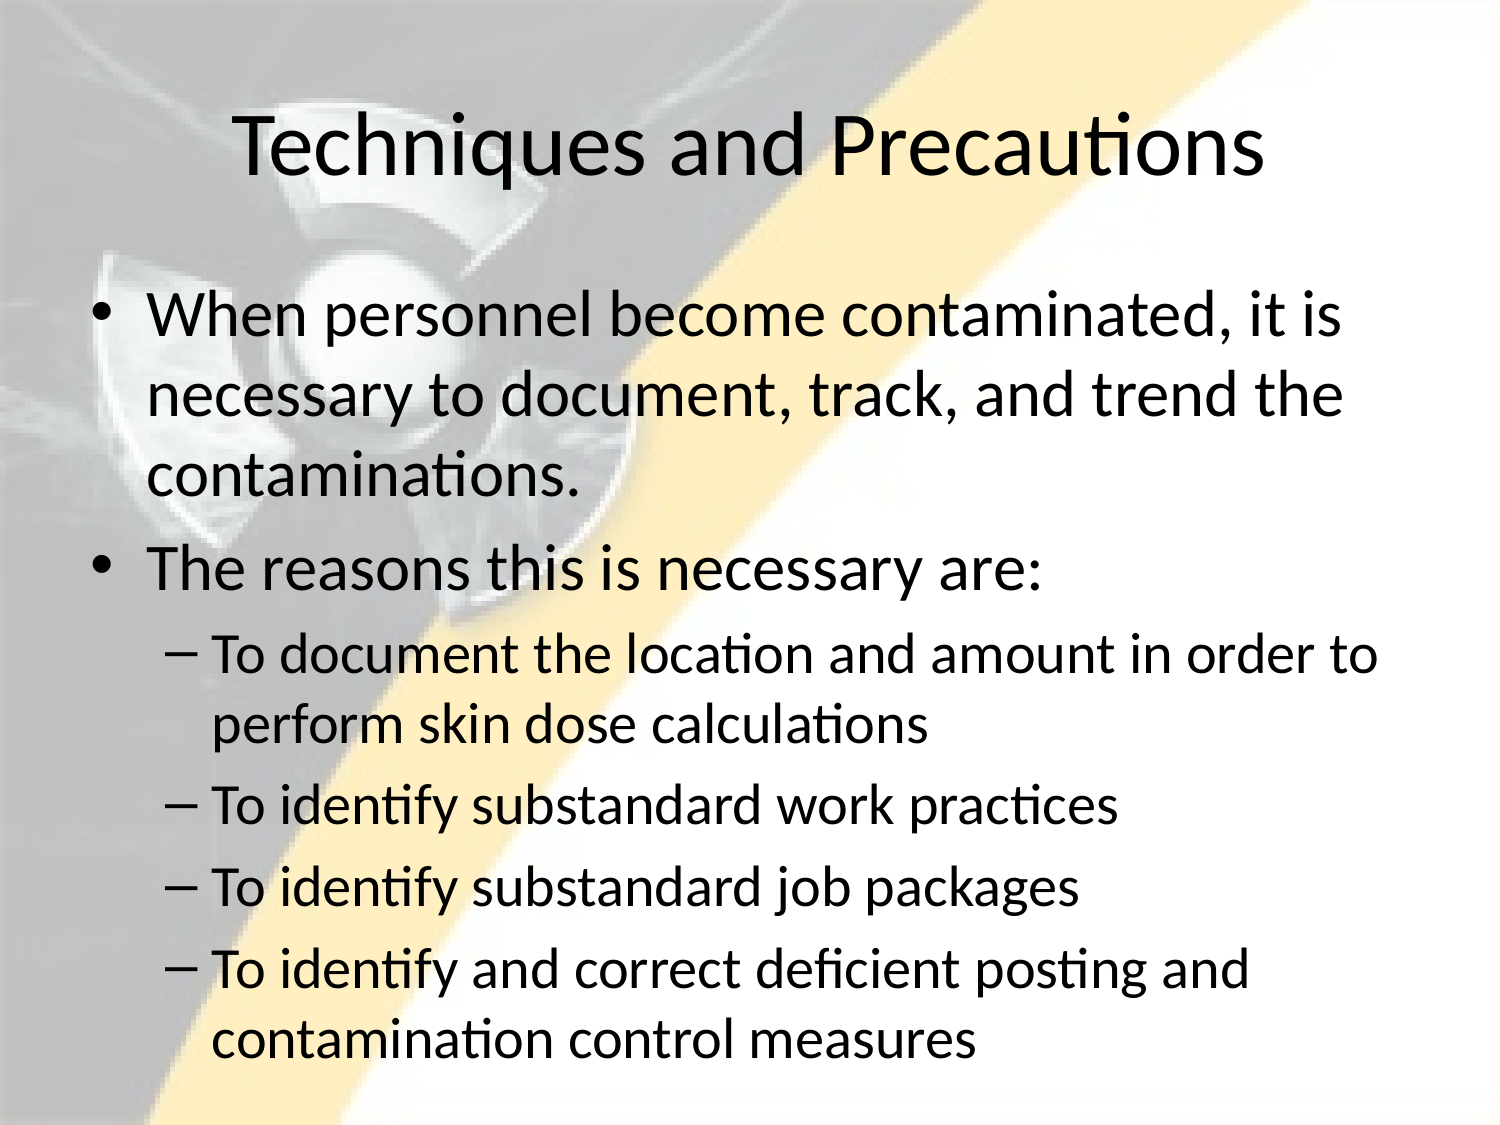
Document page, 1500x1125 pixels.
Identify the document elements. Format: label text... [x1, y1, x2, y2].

list When personnel become contaminated, it is necessary to document, track, and trend the contaminations. The reasons this is necessary are: To document the location and amount in order to perform skin dose calculations To identify substandard work practices To identify substandard job packages To identify and correct deficient posting and contamination control measures [75, 262, 1425, 1005]
title Techniques and Precautions [75, 45, 1425, 233]
